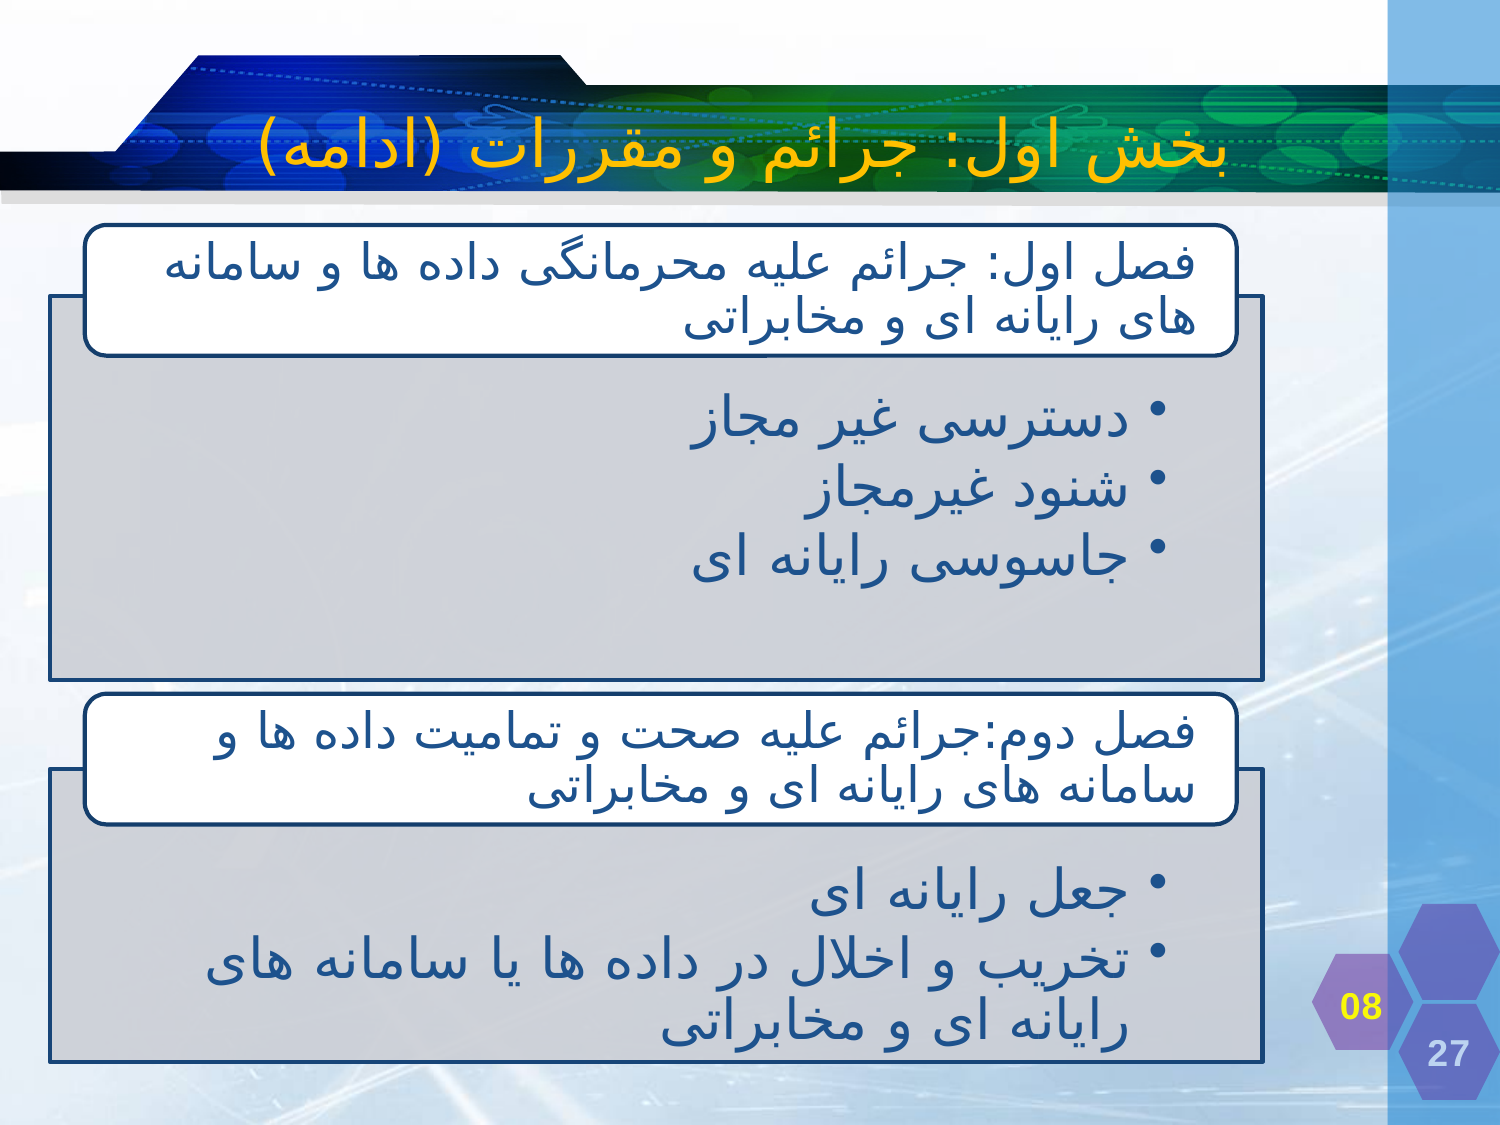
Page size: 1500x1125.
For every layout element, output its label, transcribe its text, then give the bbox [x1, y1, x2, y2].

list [49, 224, 1263, 1068]
title بخش اول: جرائم و مقررات (ادامه) [99, 95, 1388, 188]
text_box 27 [1412, 1021, 1488, 1082]
picture [0, 0, 1500, 1125]
text_box 08 [1324, 974, 1400, 1035]
